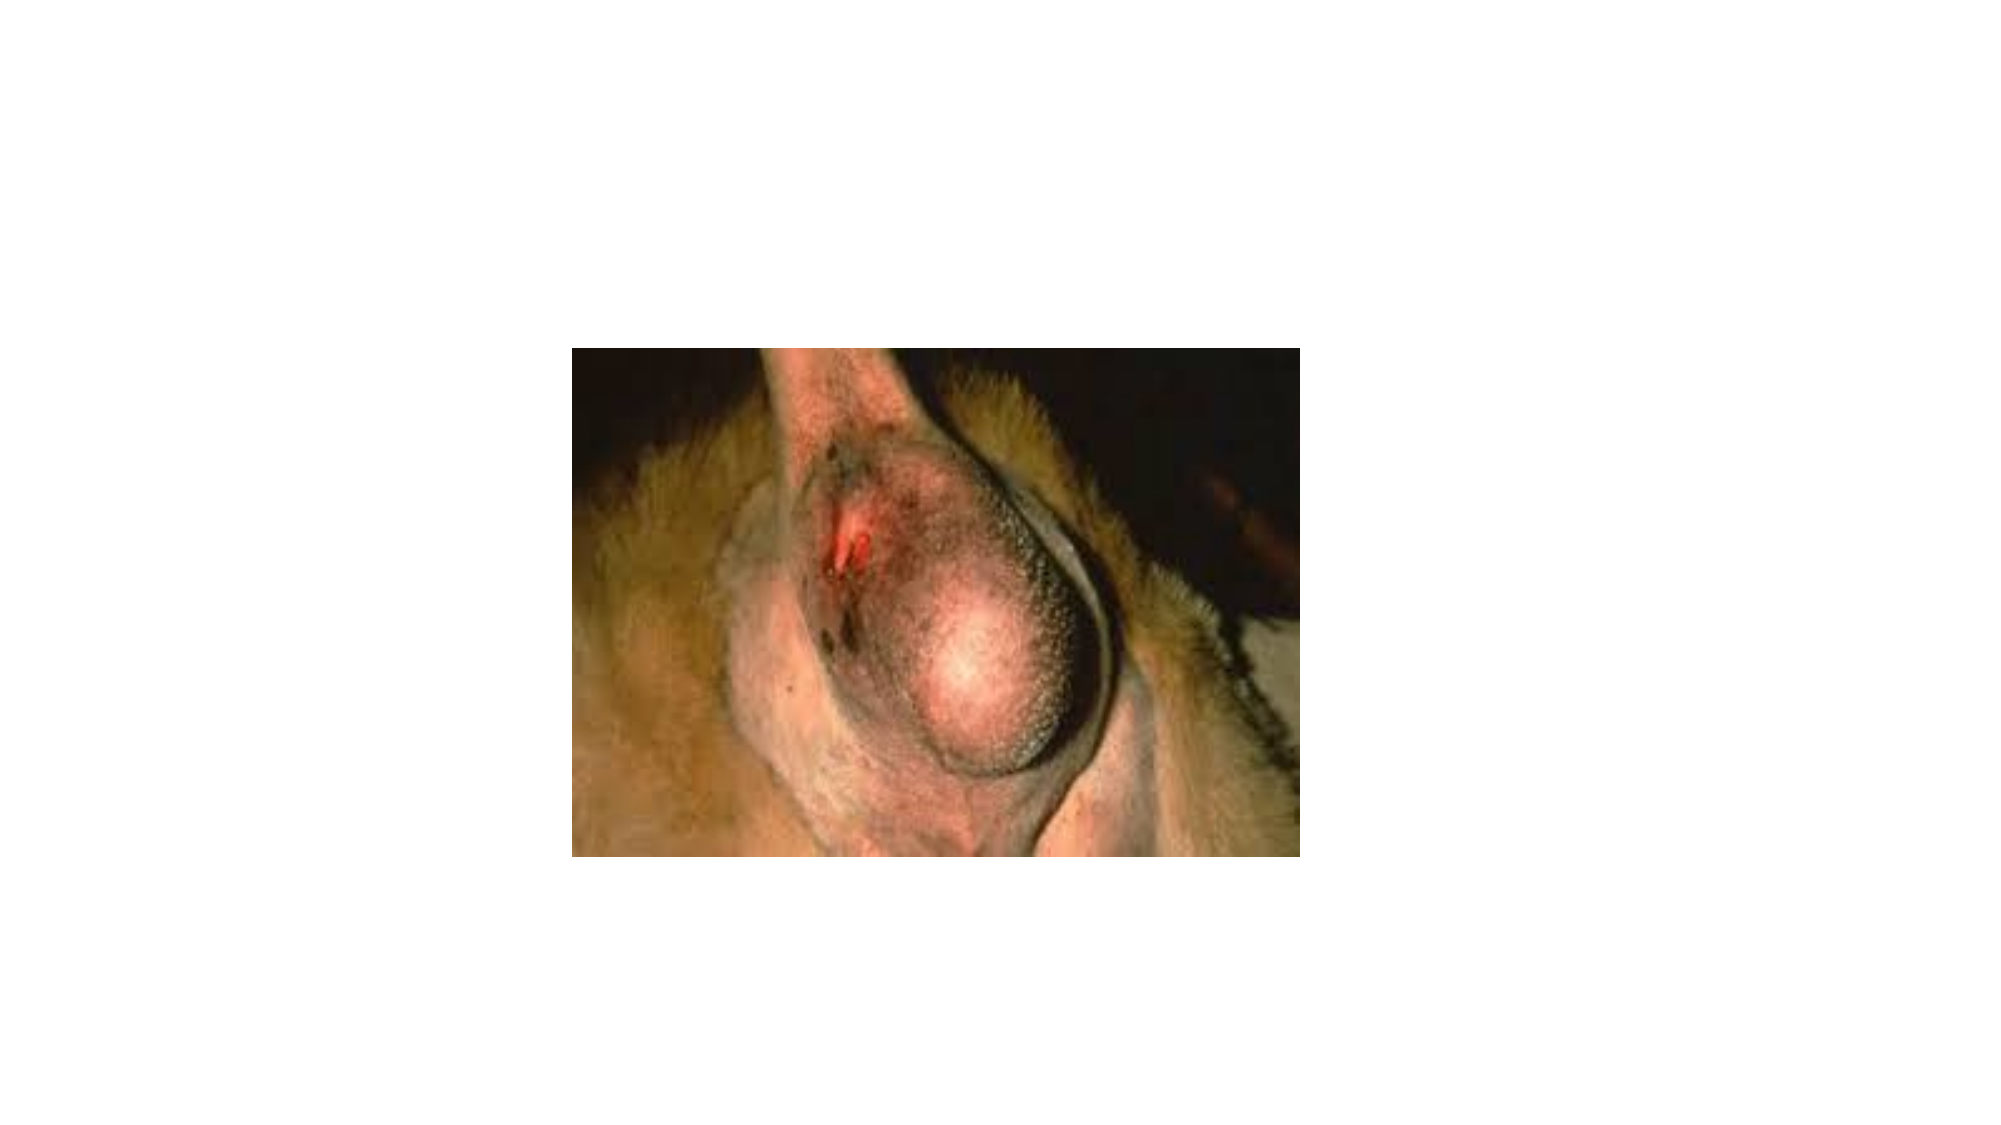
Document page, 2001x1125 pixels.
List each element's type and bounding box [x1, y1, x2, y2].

list [572, 348, 1300, 857]
